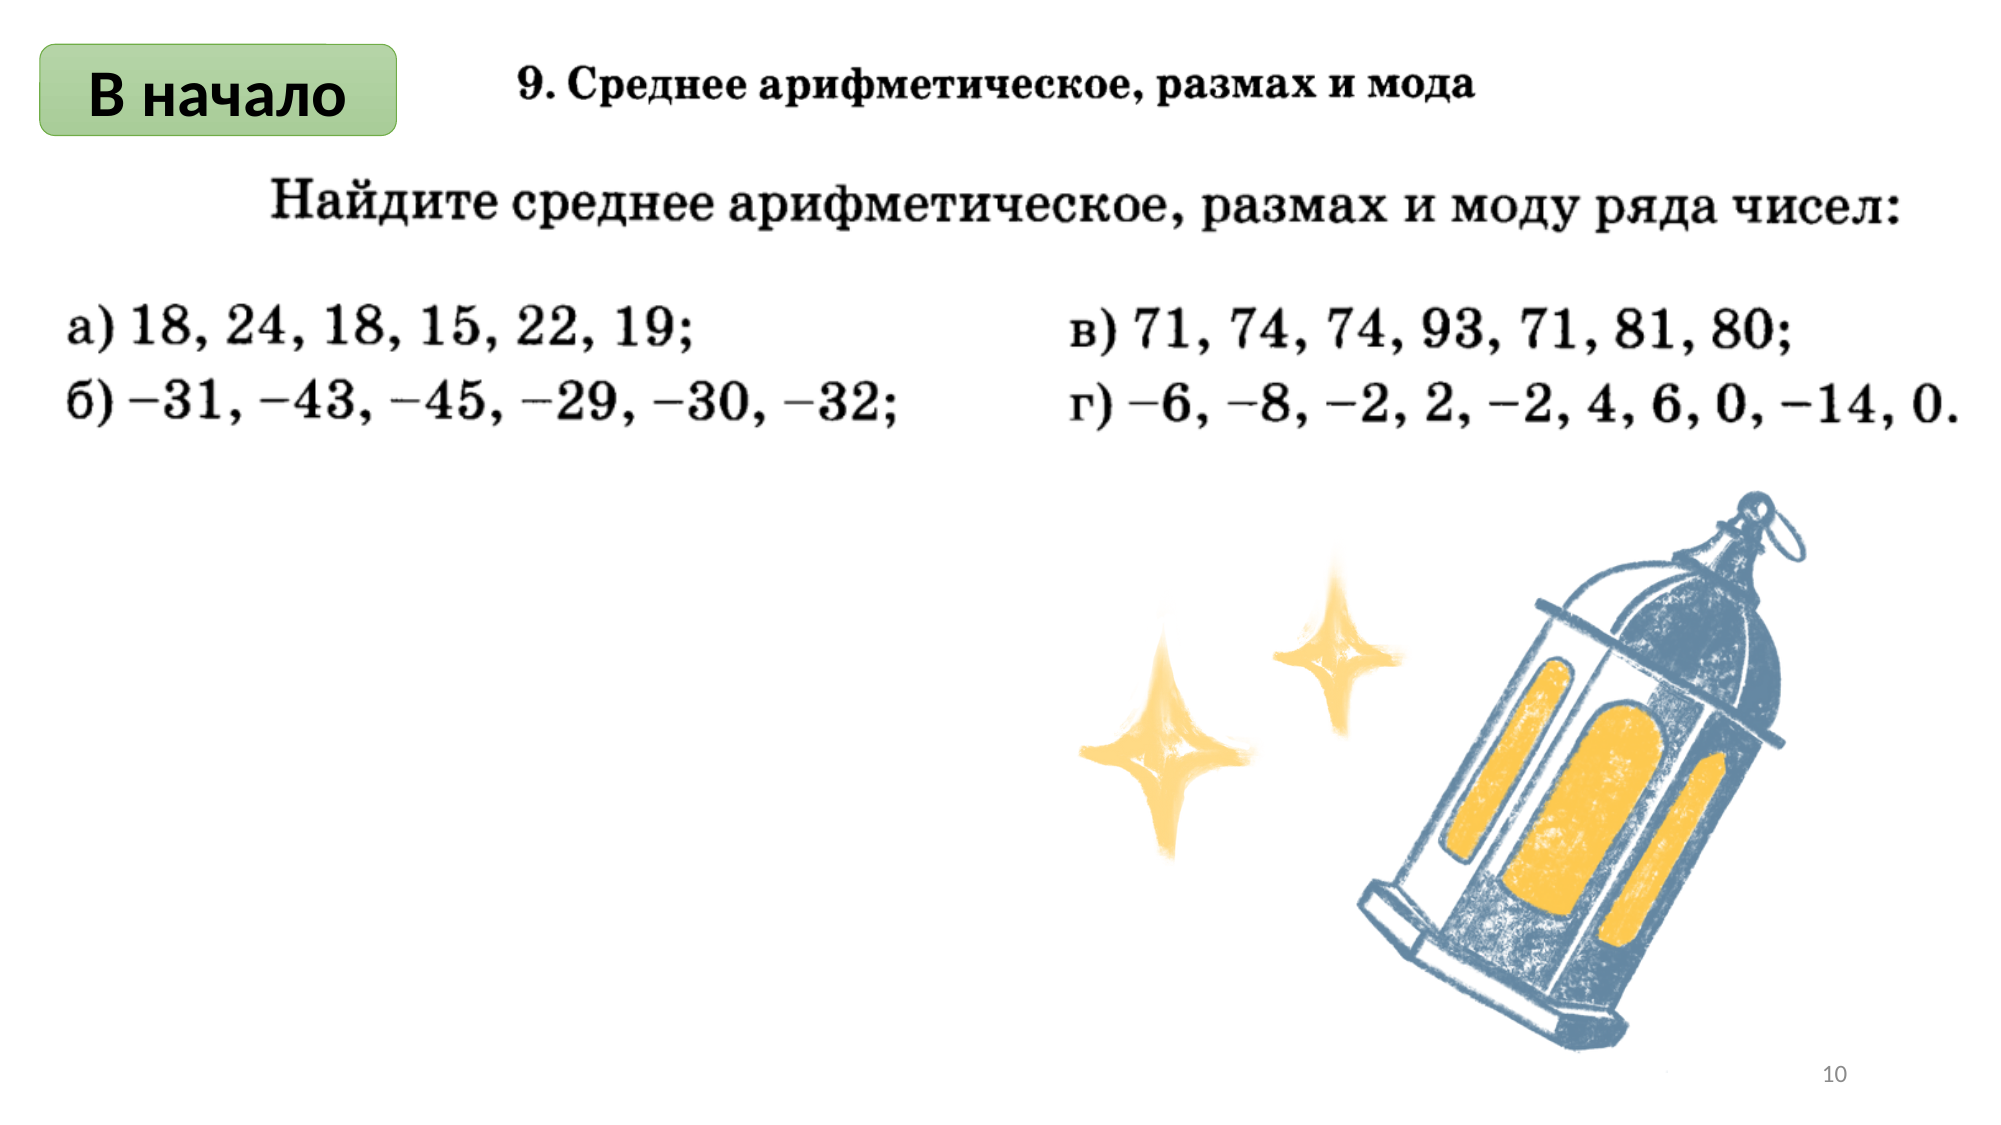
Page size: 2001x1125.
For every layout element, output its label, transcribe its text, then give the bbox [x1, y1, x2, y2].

slide_number 10 [1412, 1042, 1863, 1103]
picture [33, 38, 1976, 444]
text_box В начало [39, 43, 397, 128]
picture [1076, 490, 1808, 1073]
